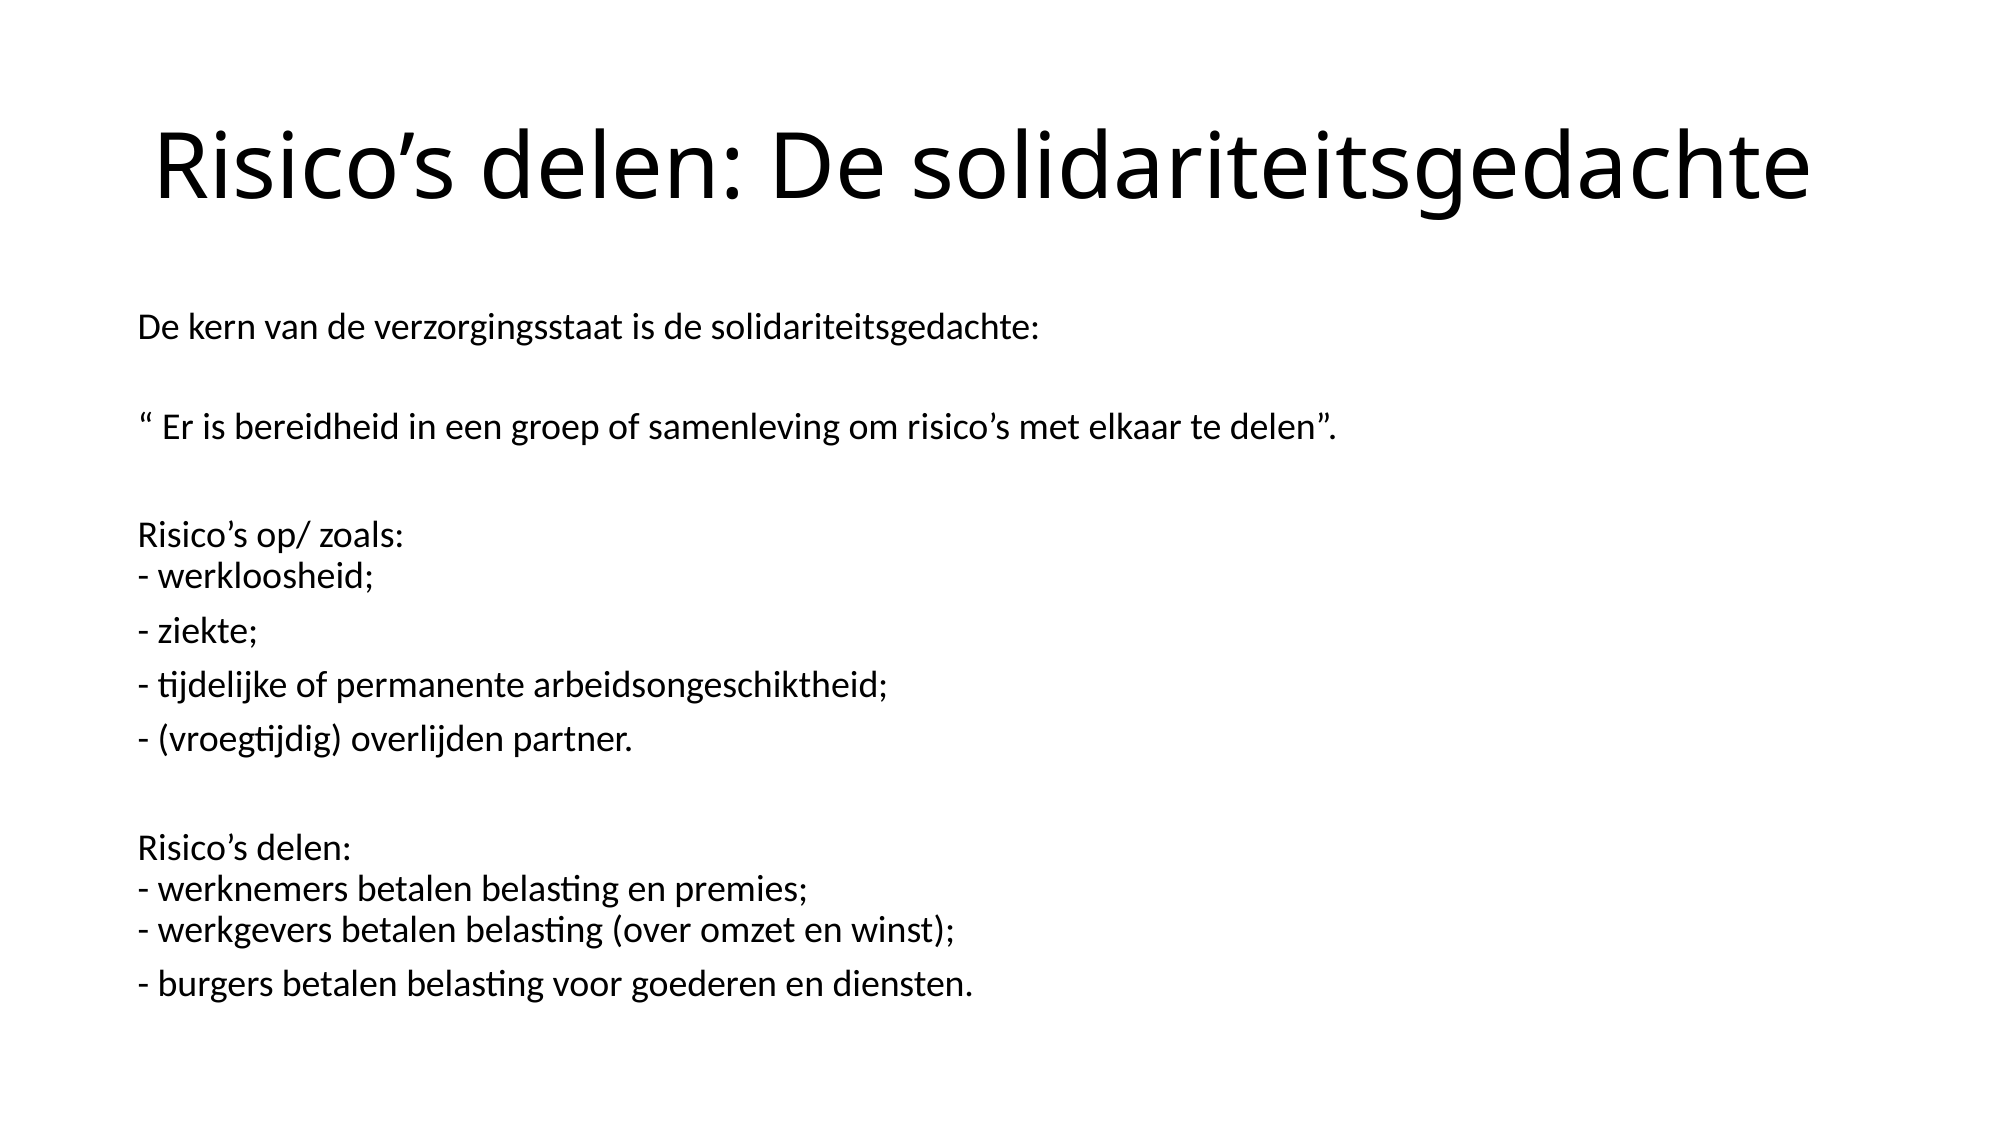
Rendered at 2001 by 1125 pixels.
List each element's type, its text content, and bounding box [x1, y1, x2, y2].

title Risico’s delen: De solidariteitsgedachte [137, 59, 1863, 278]
list De kern van de verzorgingsstaat is de solidariteitsgedachte: “ Er is bereidheid in een groep of samenleving om risico’s met elkaar te delen”. Risico’s op/ zoals: - werkloosheid; - ziekte; - tijdelijke of permanente arbeidsongeschiktheid; - (vroegtijdig) overlijden partner. Risico’s delen: - werknemers betalen belasting en premies; - werkgevers betalen belasting (over omzet en winst); - burgers betalen belasting voor goederen en diensten. [122, 299, 2000, 1014]
